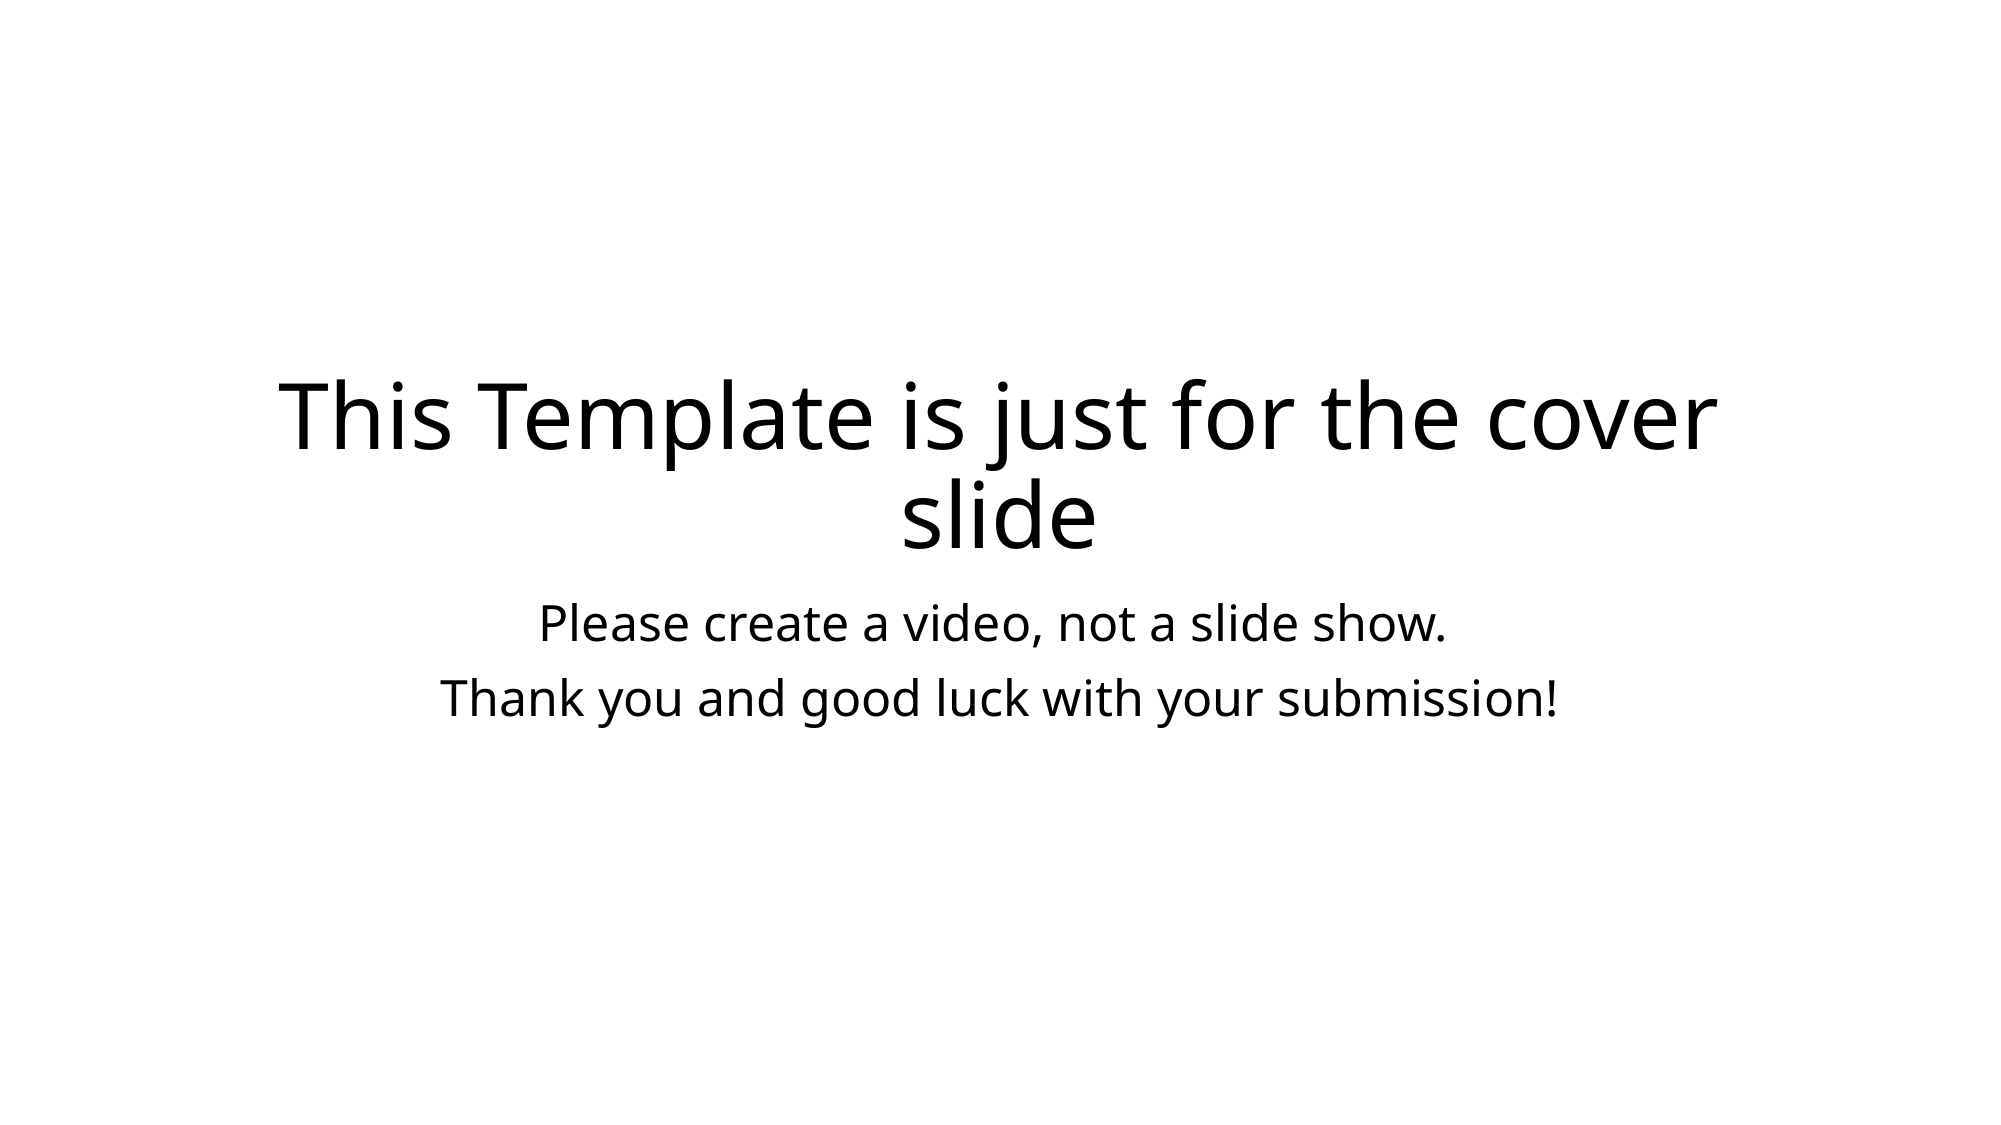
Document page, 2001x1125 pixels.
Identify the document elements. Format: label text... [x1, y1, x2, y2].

subtitle Please create a video, not a slide show. Thank you and good luck with your submission! [249, 590, 1750, 863]
title This Template is just for the cover slide [249, 184, 1750, 576]
